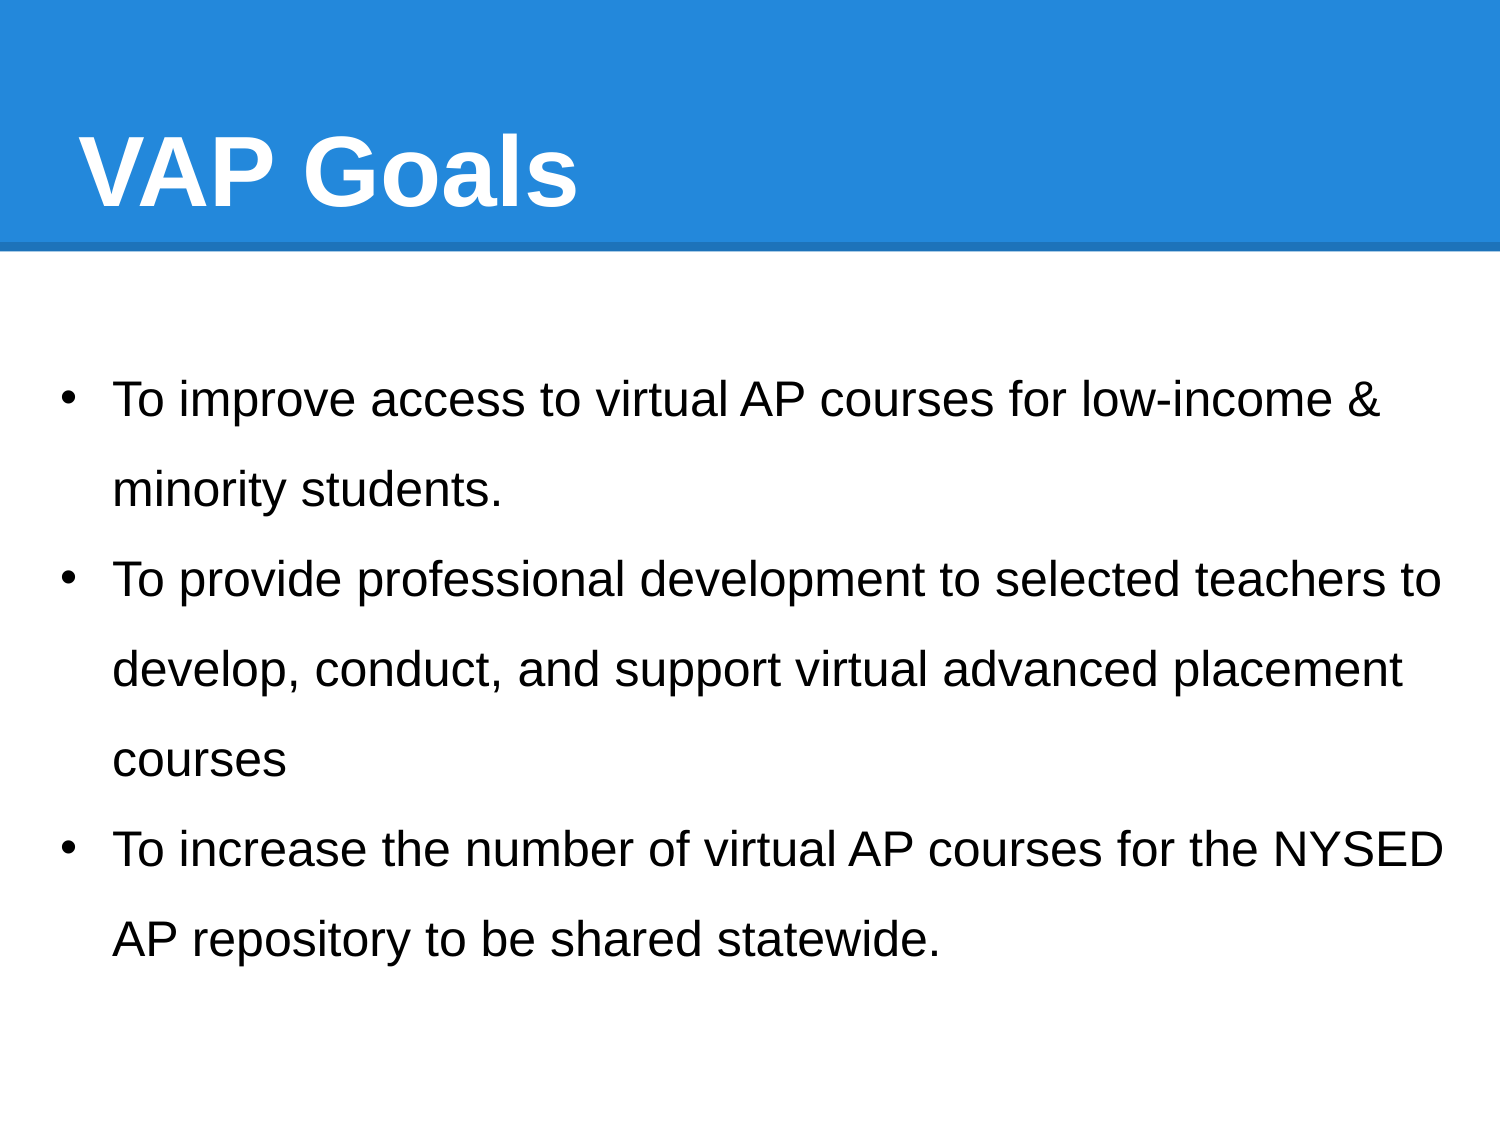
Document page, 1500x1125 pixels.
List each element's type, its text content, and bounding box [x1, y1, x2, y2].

text_box VAP Goals [63, 91, 1412, 228]
text_box To improve access to virtual AP courses for low-income & minority students. To provide professional development to selected teachers to develop, conduct, and support virtual advanced placement courses To increase the number of virtual AP courses for the NYSED AP repository to be shared statewide. [22, 285, 1487, 1077]
